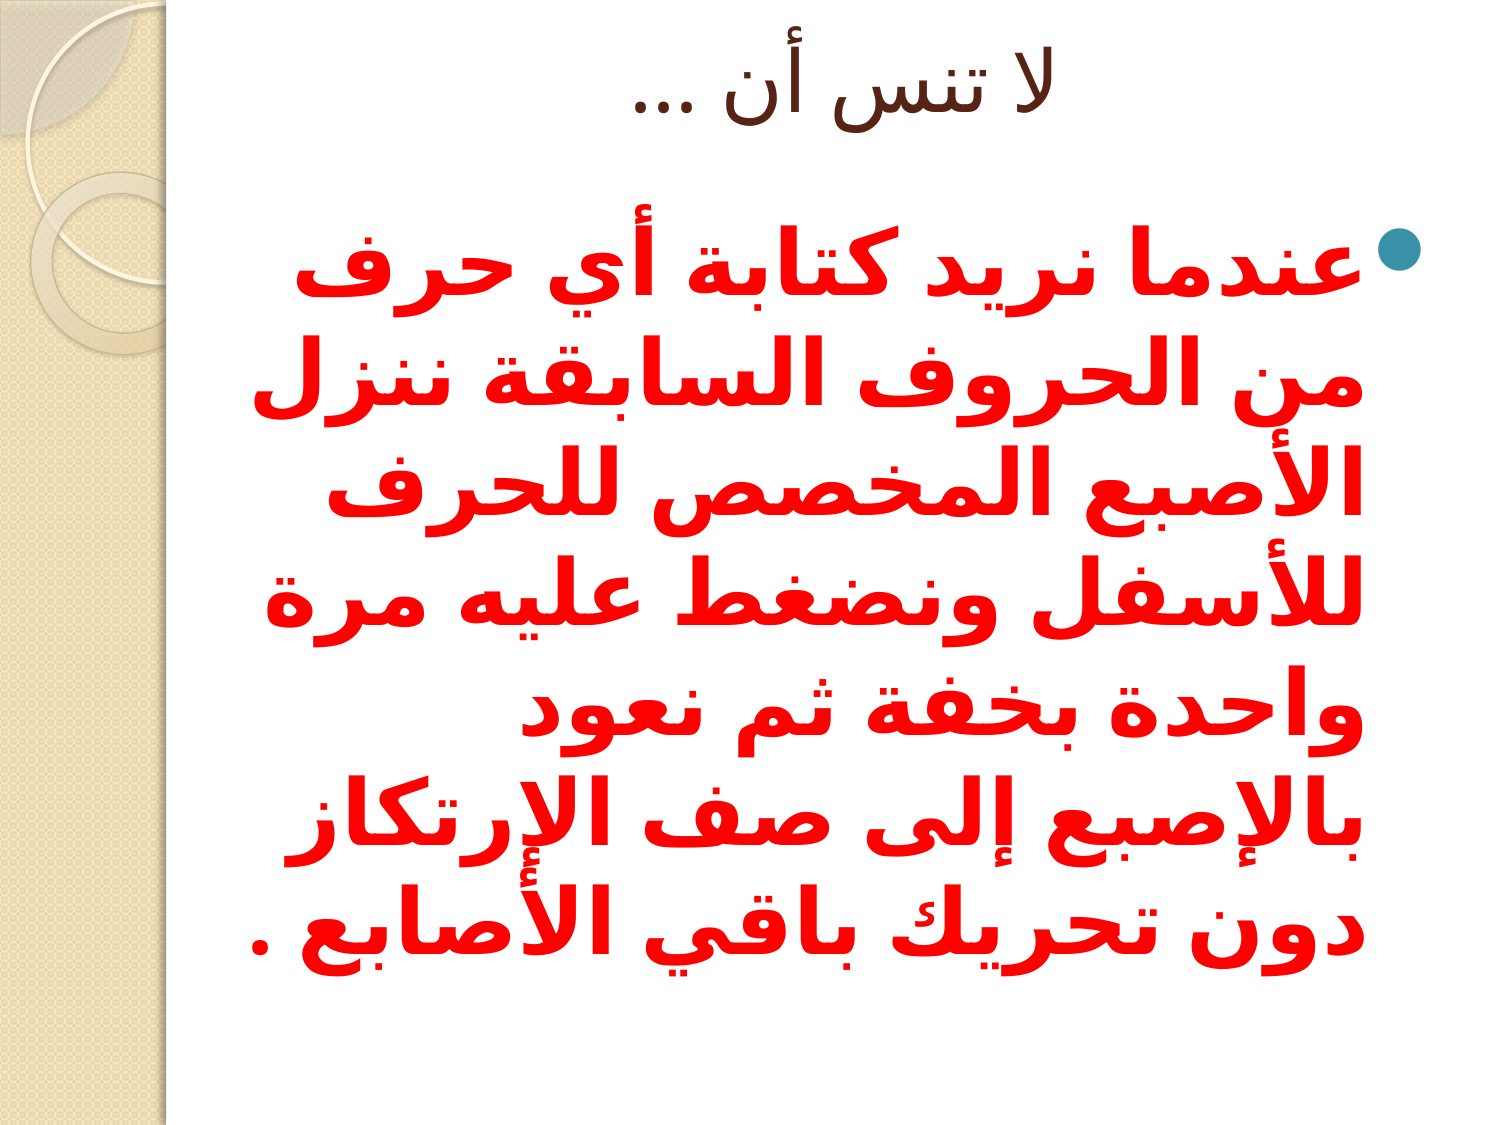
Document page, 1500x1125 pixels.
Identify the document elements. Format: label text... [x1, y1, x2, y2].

list عندما نريد كتابة أي حرف من الحروف السابقة ننزل الأصبع المخصص للحرف للأسفل ونضغط عليه مرة واحدة بخفة ثم نعود بالإصبع إلى صف الإرتكاز دون تحريك باقي الأصابع . [230, 196, 1461, 1035]
title لا تنس أن ... [230, 19, 1461, 138]
